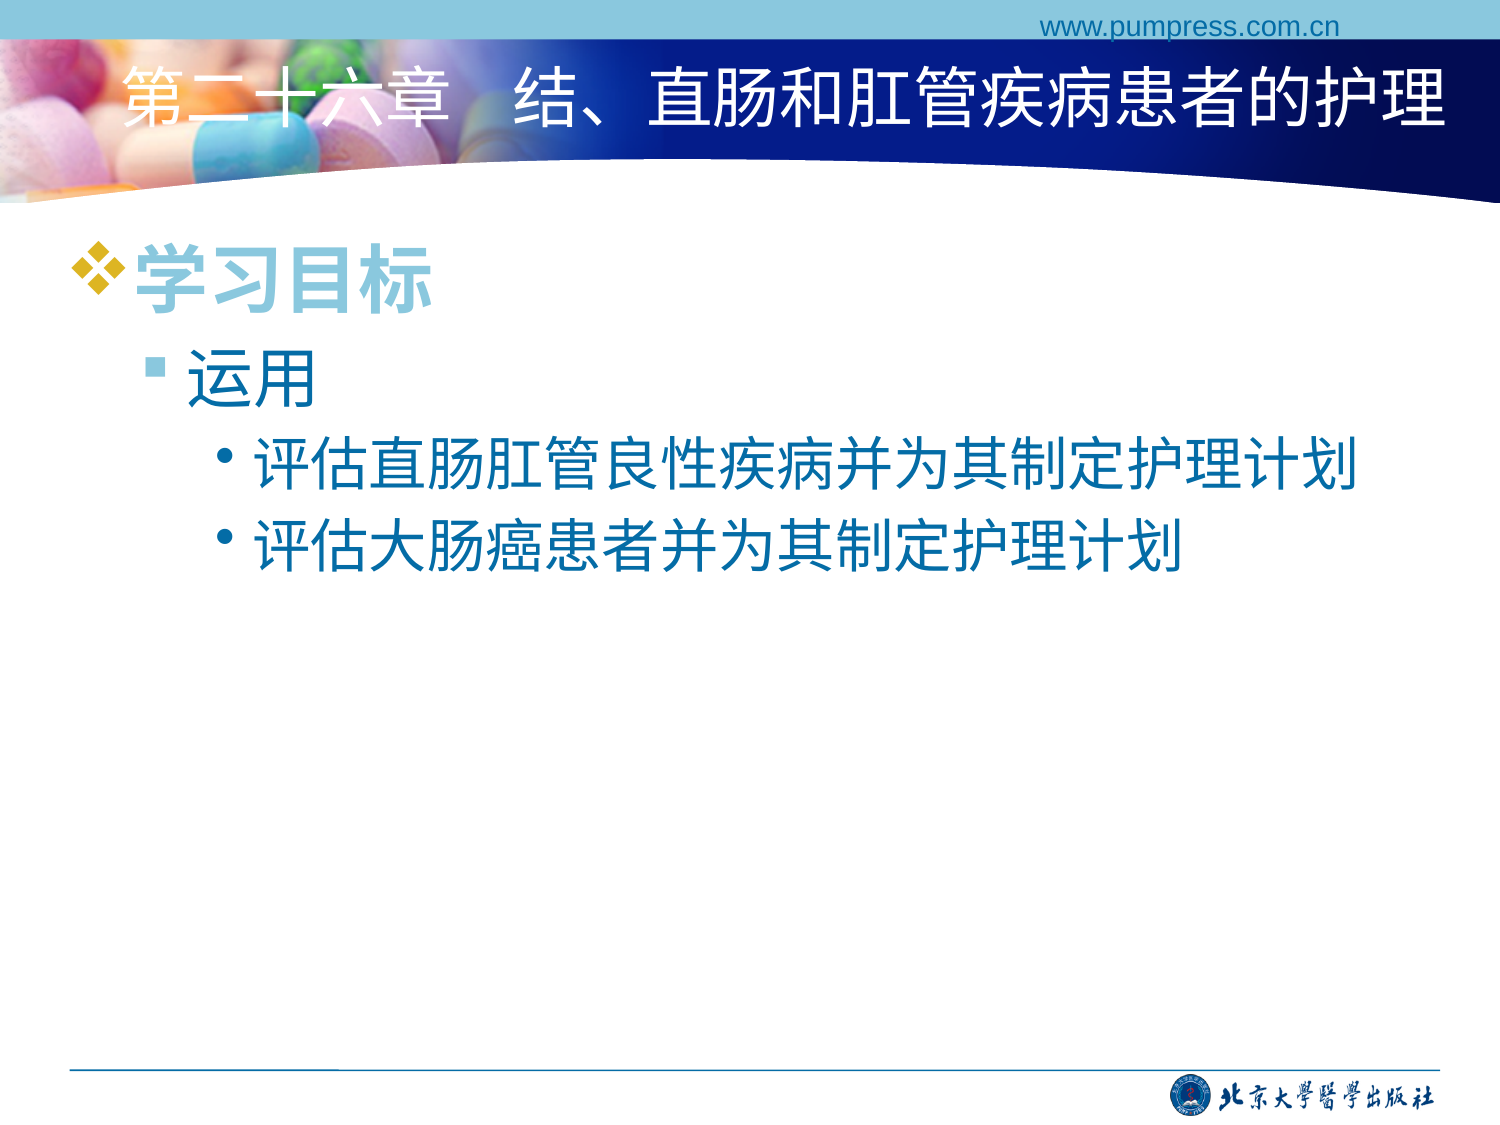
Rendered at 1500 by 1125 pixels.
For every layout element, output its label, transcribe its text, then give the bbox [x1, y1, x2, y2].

title 第二十六章 结、直肠和肛管疾病患者的护理 [17, 49, 1463, 143]
picture [0, 40, 1500, 203]
list 学习目标 运用 评估直肠肛管良性疾病并为其制定护理计划 评估大肠癌患者并为其制定护理计划 [49, 224, 1463, 1026]
picture [1170, 1074, 1436, 1118]
slide_number www.pumpress.com.cn [1025, 0, 1463, 38]
